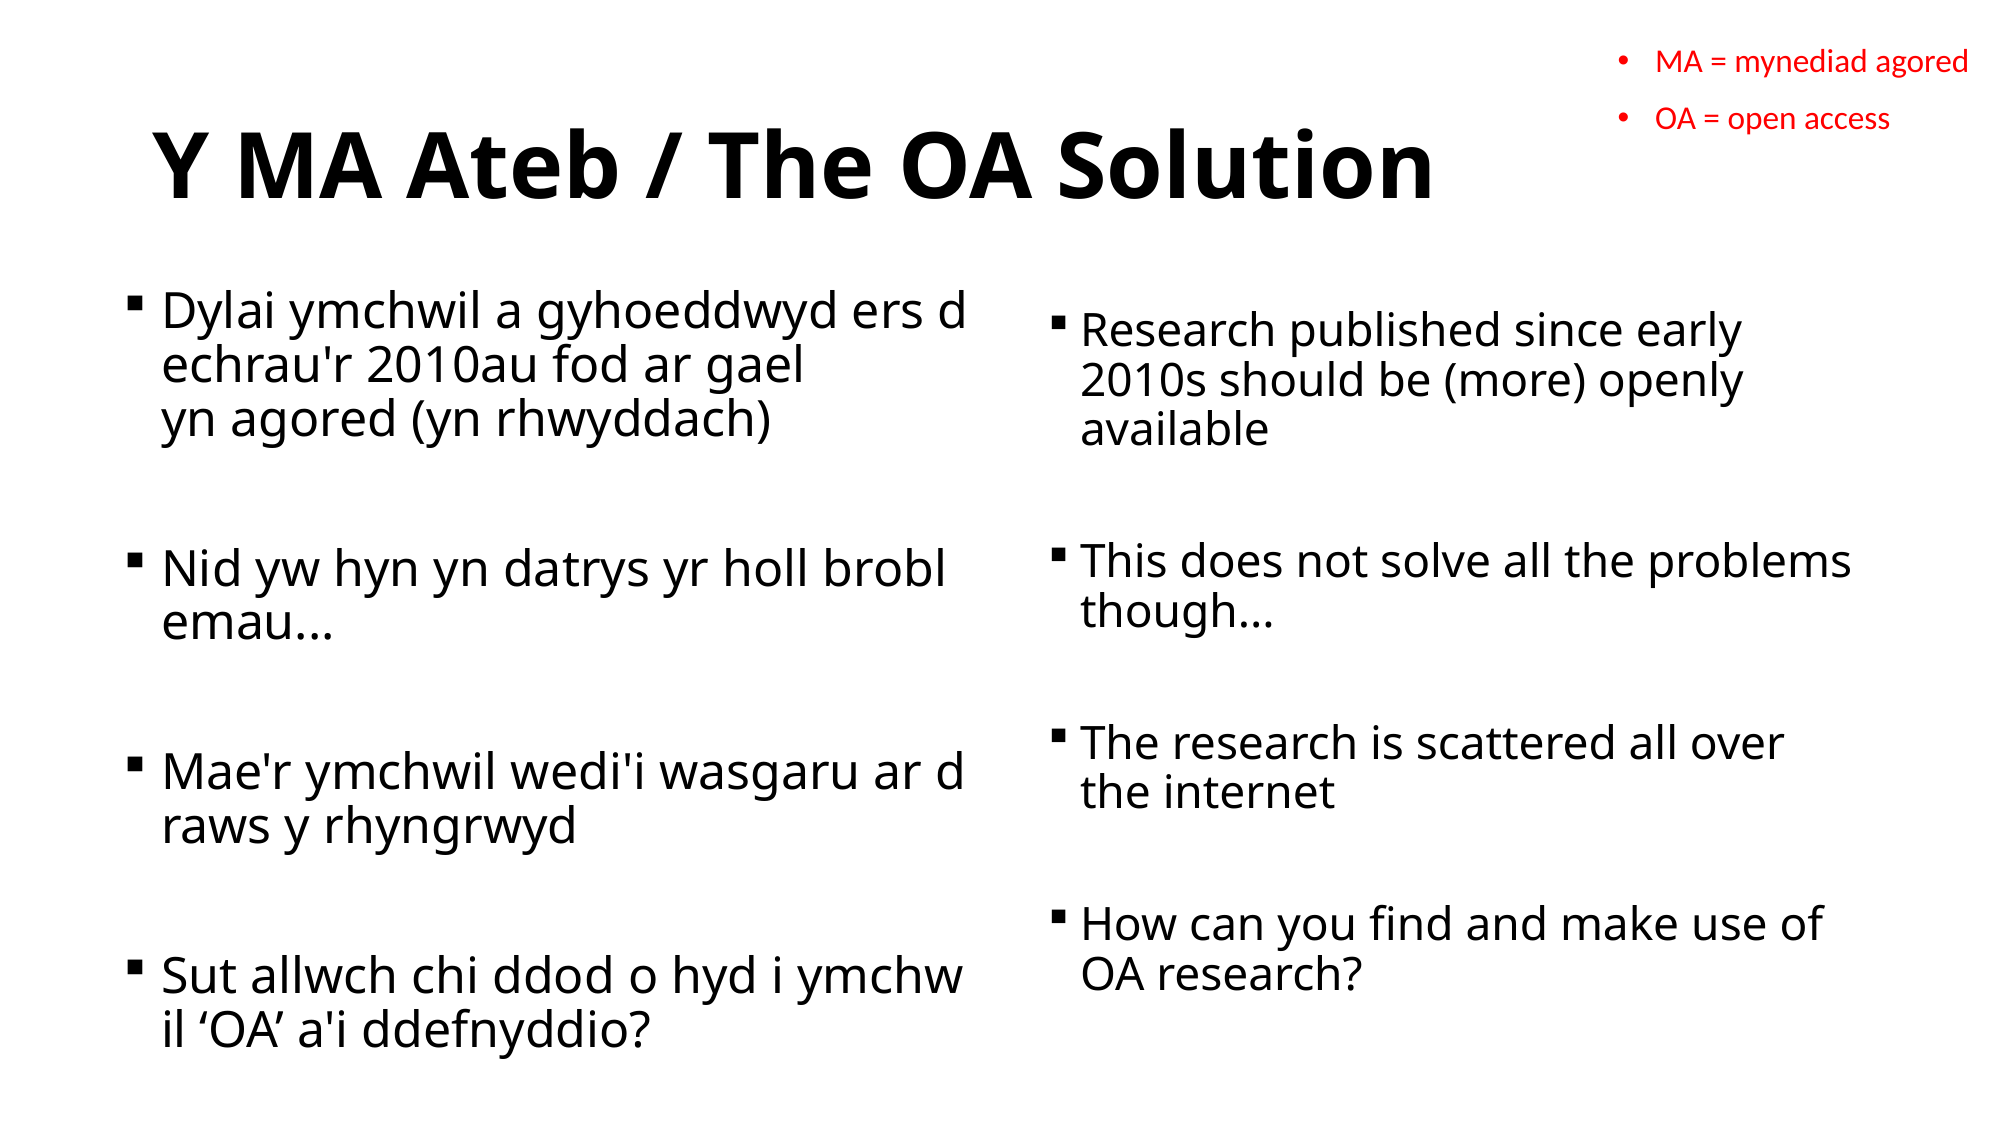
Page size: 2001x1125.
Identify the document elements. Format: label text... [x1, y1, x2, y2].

list Dylai ymchwil a gyhoeddwyd ers dechrau'r 2010au fod ar gael yn agored (yn rhwyddach) Nid yw hyn yn datrys yr holl broblemau... Mae'r ymchwil wedi'i wasgaru ar draws y rhyngrwyd Sut allwch chi ddod o hyd i ymchwil ‘OA’ a'i ddefnyddio? [108, 277, 986, 992]
title Y MA Ateb / The OA Solution [137, 59, 1863, 278]
text_box Research published since early 2010s should be (more) openly available This does not solve all the problems though... The research is scattered all over the internet How can you find and make use of OA research? [1033, 299, 1883, 1014]
list MA = mynediad agored OA = open access [1602, 36, 2000, 169]
